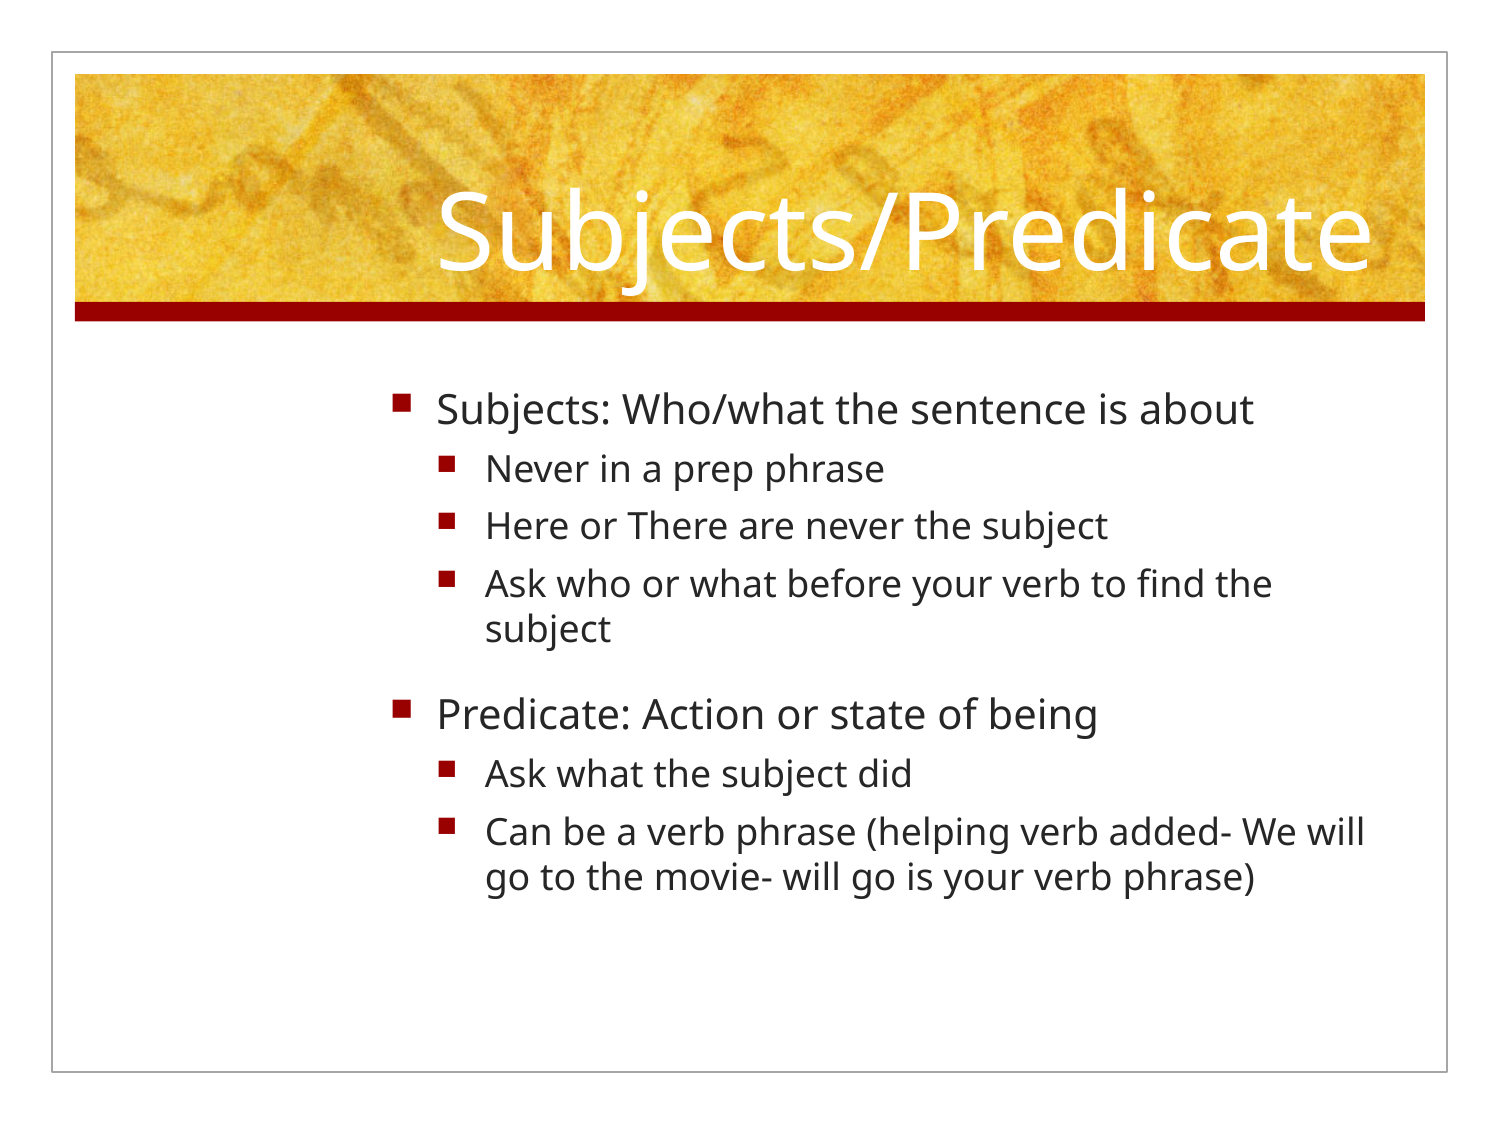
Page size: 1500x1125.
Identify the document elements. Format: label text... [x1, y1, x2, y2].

picture [75, 74, 1425, 301]
list Subjects: Who/what the sentence is about Never in a prep phrase Here or There are never the subject Ask who or what before your verb to find the subject Predicate: Action or state of being Ask what the subject did Can be a verb phrase (helping verb added- We will go to the movie- will go is your verb phrase) [375, 375, 1392, 1005]
title Subjects/Predicate [108, 74, 1392, 292]
